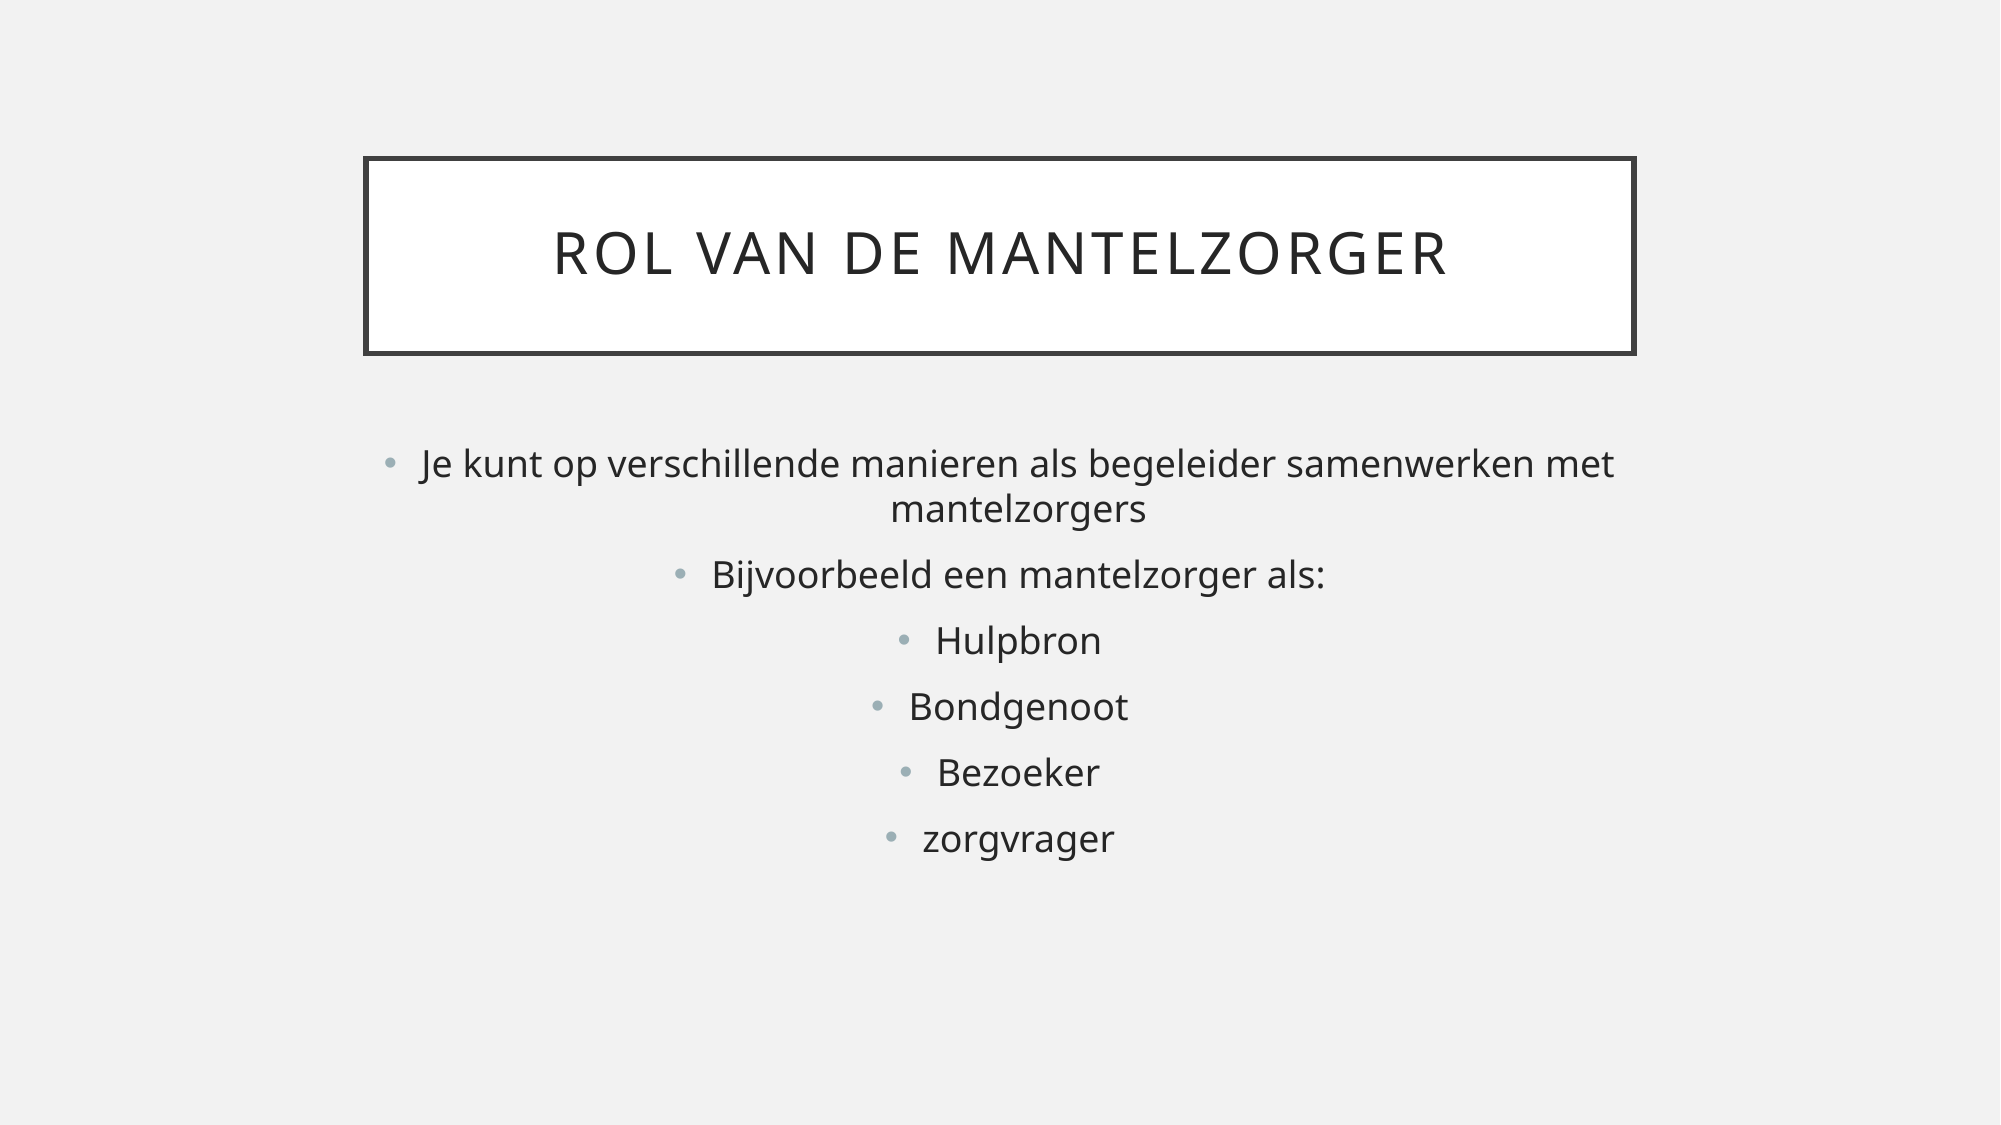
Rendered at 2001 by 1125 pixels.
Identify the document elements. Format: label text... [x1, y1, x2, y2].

title Rol van de mantelzorger [363, 156, 1637, 356]
list Je kunt op verschillende manieren als begeleider samenwerken met mantelzorgers Bijvoorbeeld een mantelzorger als: Hulpbron Bondgenoot Bezoeker zorgvrager [366, 432, 1634, 942]
